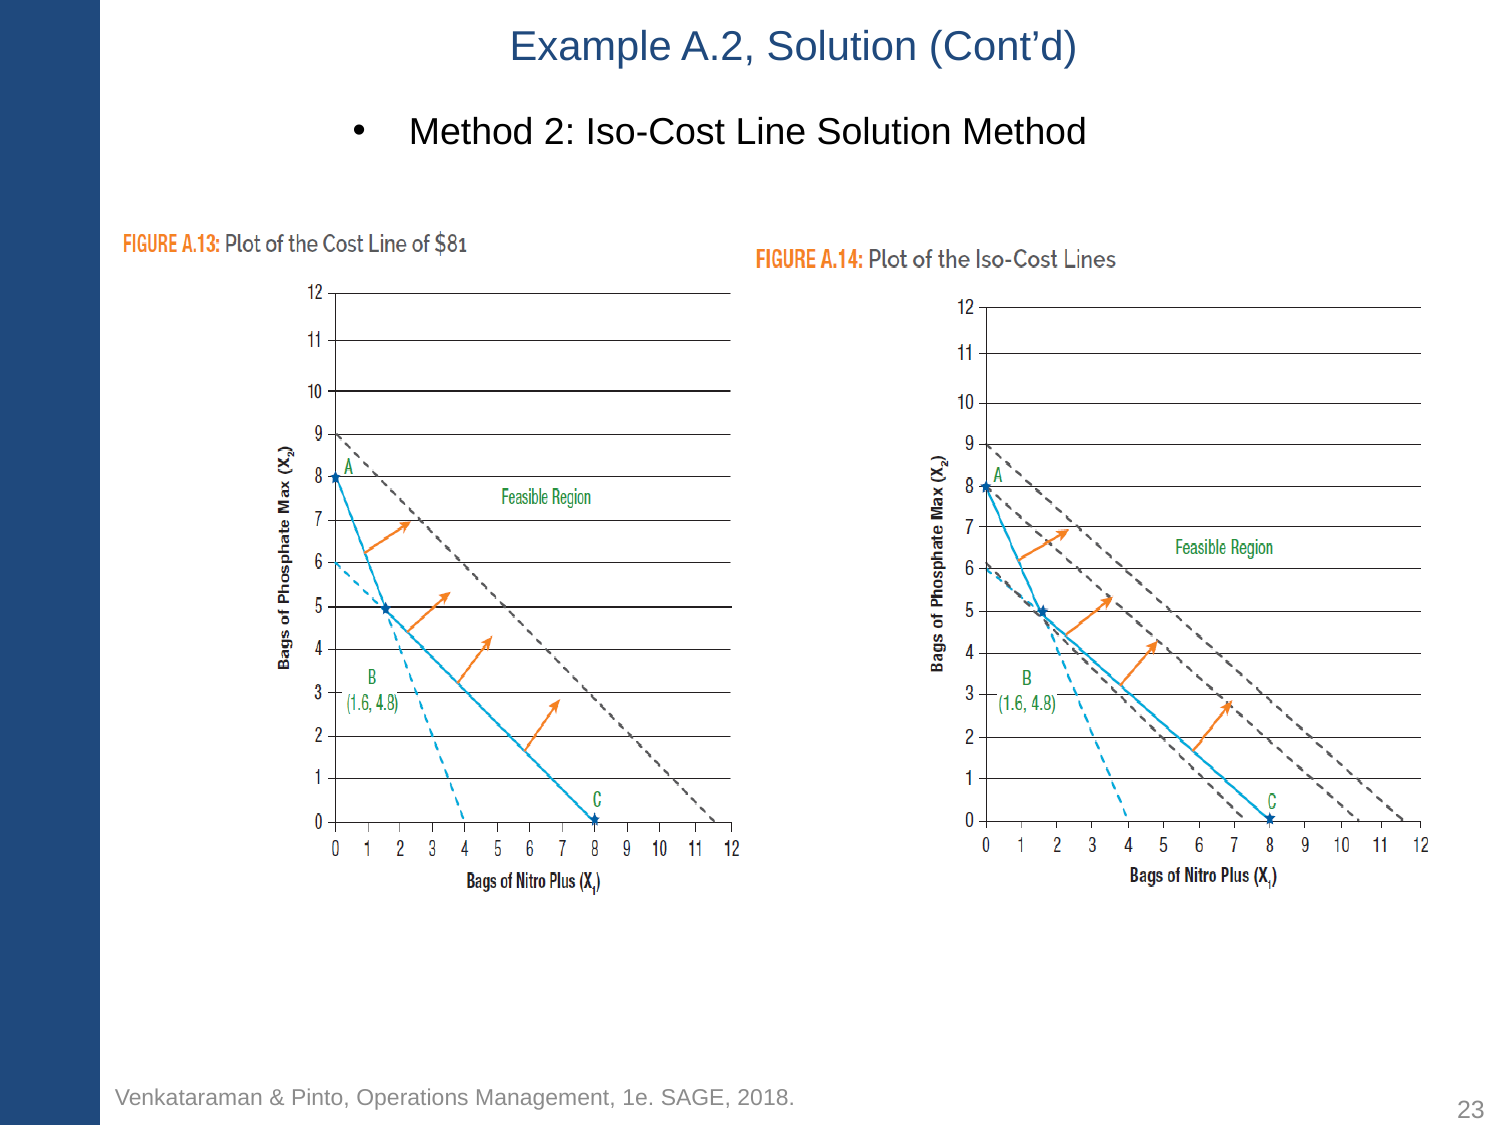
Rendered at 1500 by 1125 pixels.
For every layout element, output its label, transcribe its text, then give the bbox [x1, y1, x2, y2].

slide_number 23 [1437, 1087, 1500, 1125]
title Example A.2, Solution (Cont’d) [162, 0, 1425, 88]
footer Venkataraman & Pinto, Operations Management, 1e. SAGE, 2018. [99, 1074, 825, 1125]
picture [108, 224, 1484, 913]
list Method 2: Iso-Cost Line Solution Method [337, 99, 1250, 188]
